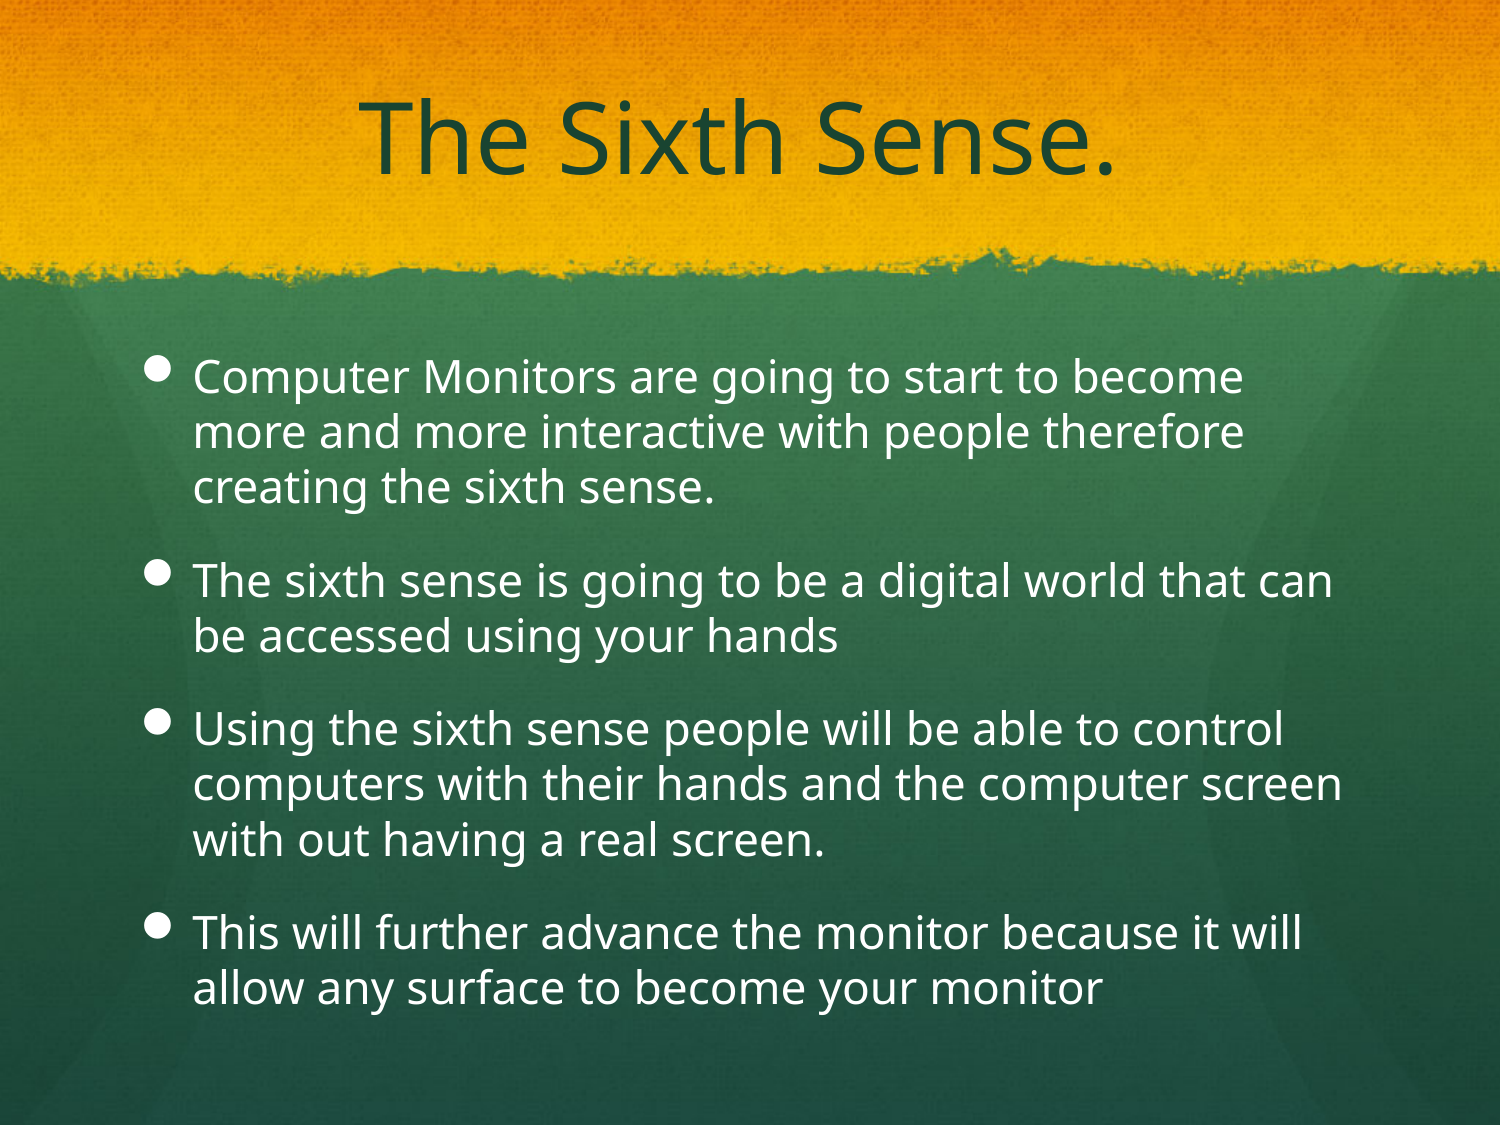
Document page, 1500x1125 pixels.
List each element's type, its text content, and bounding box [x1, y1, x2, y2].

picture [0, 0, 1500, 1125]
list Computer Monitors are going to start to become more and more interactive with people therefore creating the sixth sense. The sixth sense is going to be a digital world that can be accessed using your hands Using the sixth sense people will be able to control computers with their hands and the computer screen with out having a real screen. This will further advance the monitor because it will allow any surface to become your monitor [125, 339, 1375, 1026]
title The Sixth Sense. [127, 17, 1377, 251]
